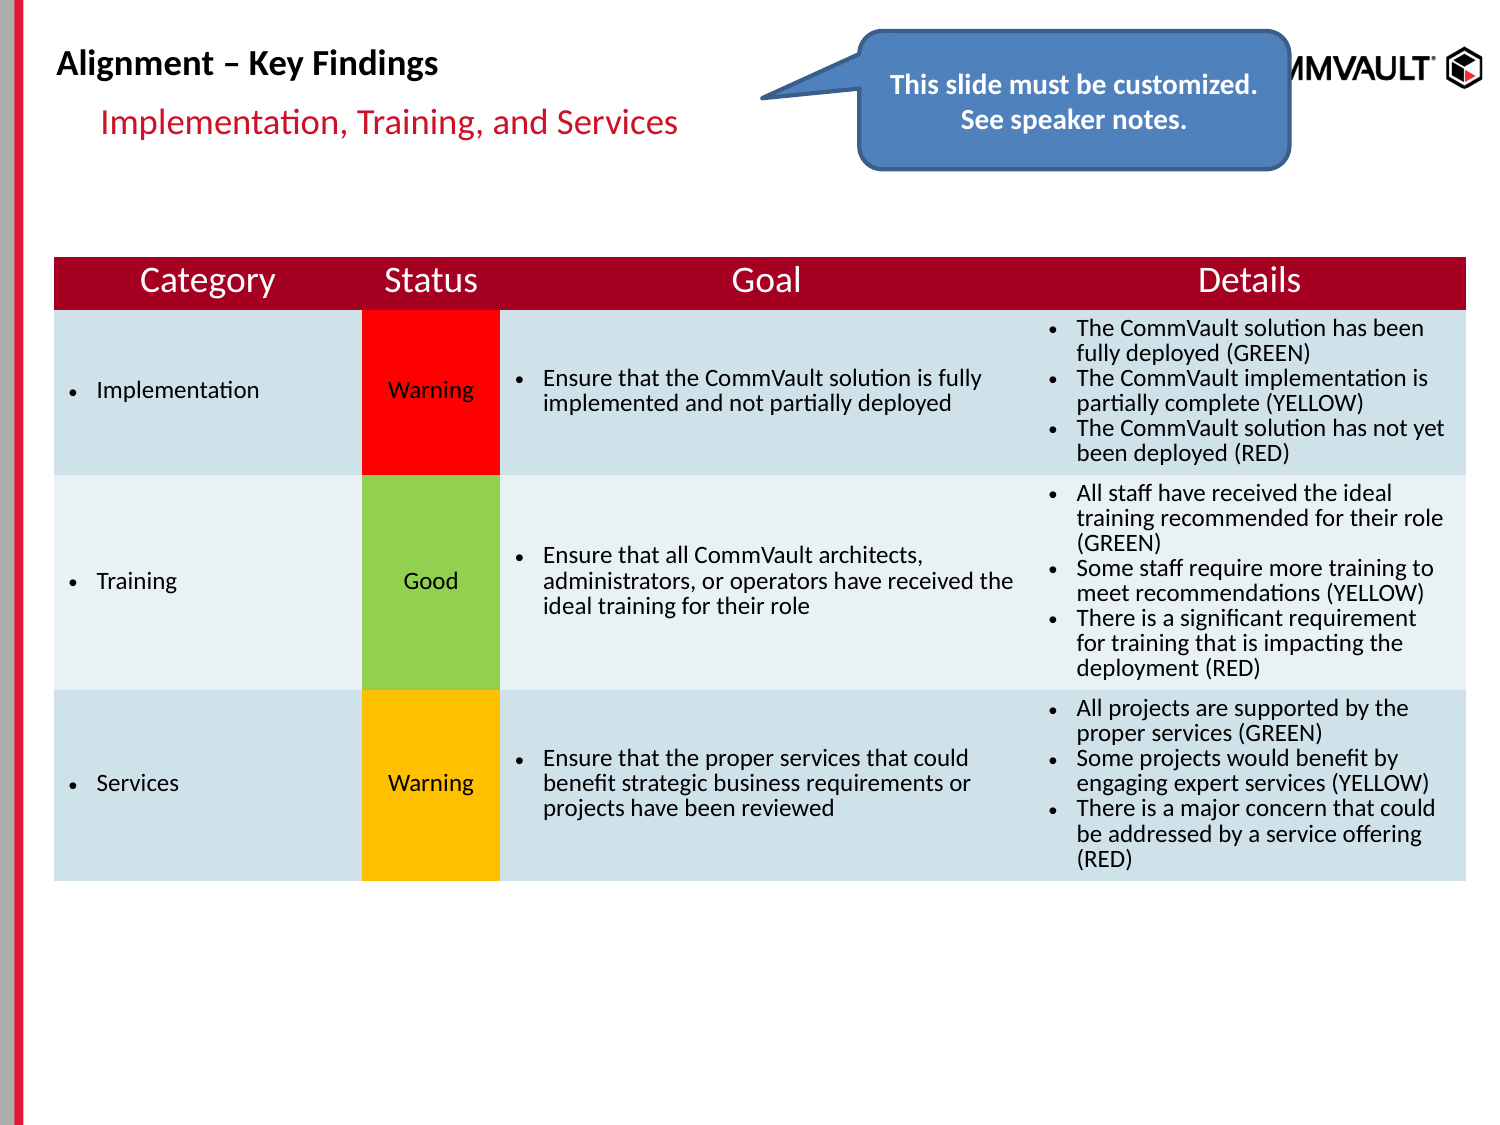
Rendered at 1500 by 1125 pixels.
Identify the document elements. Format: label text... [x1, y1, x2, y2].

list Implementation, Training, and Services [85, 89, 857, 150]
table_header Category [54, 257, 362, 310]
text_box This slide must be customized. See speaker notes. [759, 28, 1292, 172]
table_header Details [1033, 257, 1466, 310]
table_cell Ensure that the proper services that could benefit strategic business requirements or projects have been reviewed [500, 690, 1033, 881]
table_cell All projects are supported by the proper services (GREEN) Some projects would benefit by engaging expert services (YELLOW) There is a major concern that could be addressed by a service offering (RED) [1033, 690, 1466, 881]
table_cell Services [54, 690, 362, 881]
table_cell The CommVault solution has been fully deployed (GREEN) The CommVault implementation is partially complete (YELLOW) The CommVault solution has not yet been deployed (RED) [1033, 310, 1466, 475]
table_cell Warning [362, 690, 500, 881]
table_cell Good [362, 475, 500, 690]
table_cell Training [54, 475, 362, 690]
table_header Status [362, 257, 500, 310]
table_cell All staff have received the ideal training recommended for their role (GREEN) Some staff require more training to meet recommendations (YELLOW) There is a significant requirement for training that is impacting the deployment (RED) [1033, 475, 1466, 690]
table_cell Ensure that the CommVault solution is fully implemented and not partially deployed [500, 310, 1033, 475]
picture [1291, 46, 1483, 89]
table_cell Implementation [54, 310, 362, 475]
table_cell Ensure that all CommVault architects, administrators, or operators have received the ideal training for their role [500, 475, 1033, 690]
table_cell Warning [362, 310, 500, 475]
title Alignment – Key Findings [41, 30, 872, 90]
table_header Goal [500, 257, 1033, 310]
